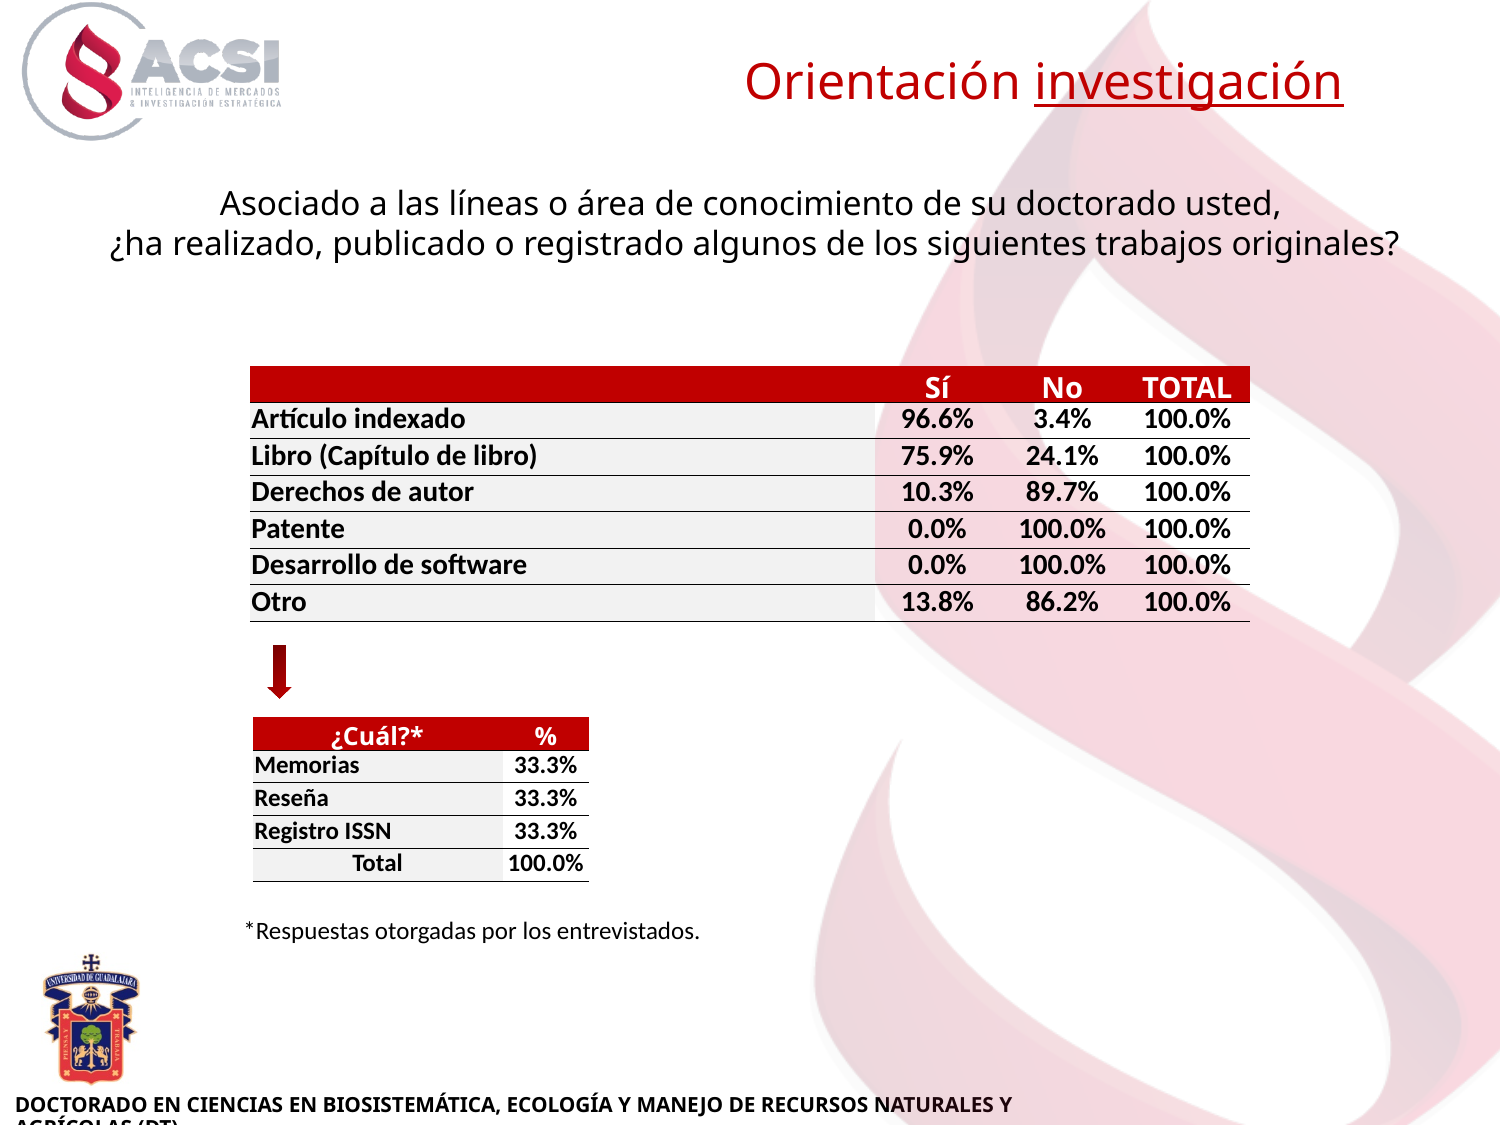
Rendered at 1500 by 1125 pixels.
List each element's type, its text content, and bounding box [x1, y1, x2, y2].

text_box *Respuestas otorgadas por los entrevistados. [206, 906, 739, 952]
table_cell 100.0% [1125, 585, 1250, 621]
table_header TOTAL [1125, 366, 1250, 402]
table_cell 100.0% [1000, 549, 1125, 584]
table_cell 100.0% [1125, 512, 1250, 548]
picture [10, 0, 292, 159]
table_cell 0.0% [875, 549, 1000, 584]
table_cell 86.2% [1000, 585, 1125, 621]
table_cell 100.0% [1125, 439, 1250, 475]
table_cell 13.8% [875, 585, 1000, 621]
table_cell 75.9% [875, 439, 1000, 475]
table_header Sí [875, 366, 1000, 402]
table_cell 33.3% [503, 783, 589, 815]
table_cell 89.7% [1000, 476, 1125, 511]
table_header No [1000, 366, 1125, 402]
table_cell 100.0% [503, 849, 589, 881]
table_header [250, 366, 875, 402]
table_cell 33.3% [503, 751, 589, 782]
table_cell Otro [250, 585, 875, 621]
table_header ¿Cuál?* [253, 717, 503, 750]
table_cell 100.0% [1000, 512, 1125, 548]
table_header % [503, 717, 589, 750]
picture [41, 952, 141, 1088]
text_box Asociado a las líneas o área de conocimiento de su doctorado usted, ¿ha realizado, publicado o registrado algunos de los siguientes trabajos originales? [53, 174, 1459, 270]
table_cell 0.0% [875, 512, 1000, 548]
table_cell 100.0% [1125, 476, 1250, 511]
table_cell Libro (Capítulo de libro) [250, 439, 875, 475]
table_cell Total [253, 849, 503, 881]
table_cell Desarrollo de software [250, 549, 875, 584]
table_cell 96.6% [875, 403, 1000, 438]
table_cell 24.1% [1000, 439, 1125, 475]
table_cell 3.4% [1000, 403, 1125, 438]
table_cell 100.0% [1125, 403, 1250, 438]
table_cell 100.0% [1125, 549, 1250, 584]
table_cell Reseña [253, 783, 503, 815]
table_cell Derechos de autor [250, 476, 875, 511]
table_cell Artículo indexado [250, 403, 875, 438]
table_cell Memorias [253, 751, 503, 782]
text_box [267, 645, 292, 699]
table_cell Patente [250, 512, 875, 548]
table_cell Registro ISSN [253, 816, 503, 848]
text_box Orientación investigación [589, 42, 1500, 118]
table_cell 10.3% [875, 476, 1000, 511]
table_cell 33.3% [503, 816, 589, 848]
